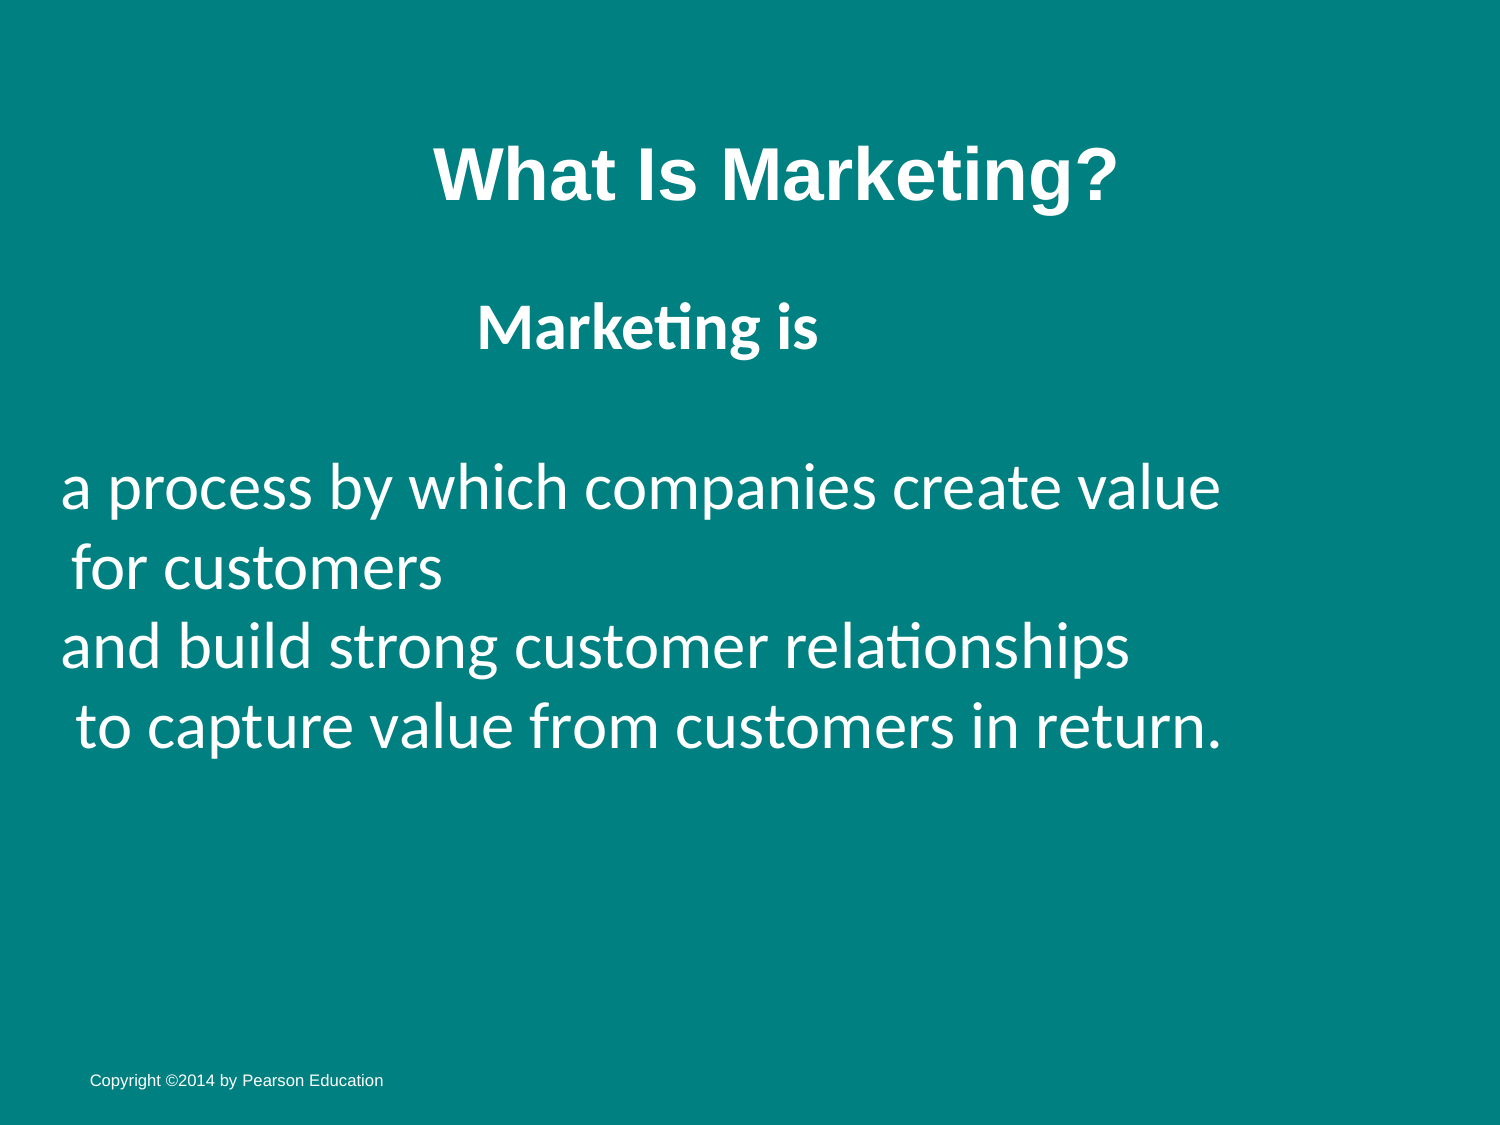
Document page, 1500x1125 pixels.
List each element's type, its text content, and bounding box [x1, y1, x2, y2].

title What Is Marketing? [137, 49, 1417, 291]
text_box Copyright ©2014 by Pearson Education [74, 1062, 825, 1098]
list Marketing is a process by which companies create value for customers and build strong customer relationships to capture value from customers in return. [0, 274, 1251, 951]
